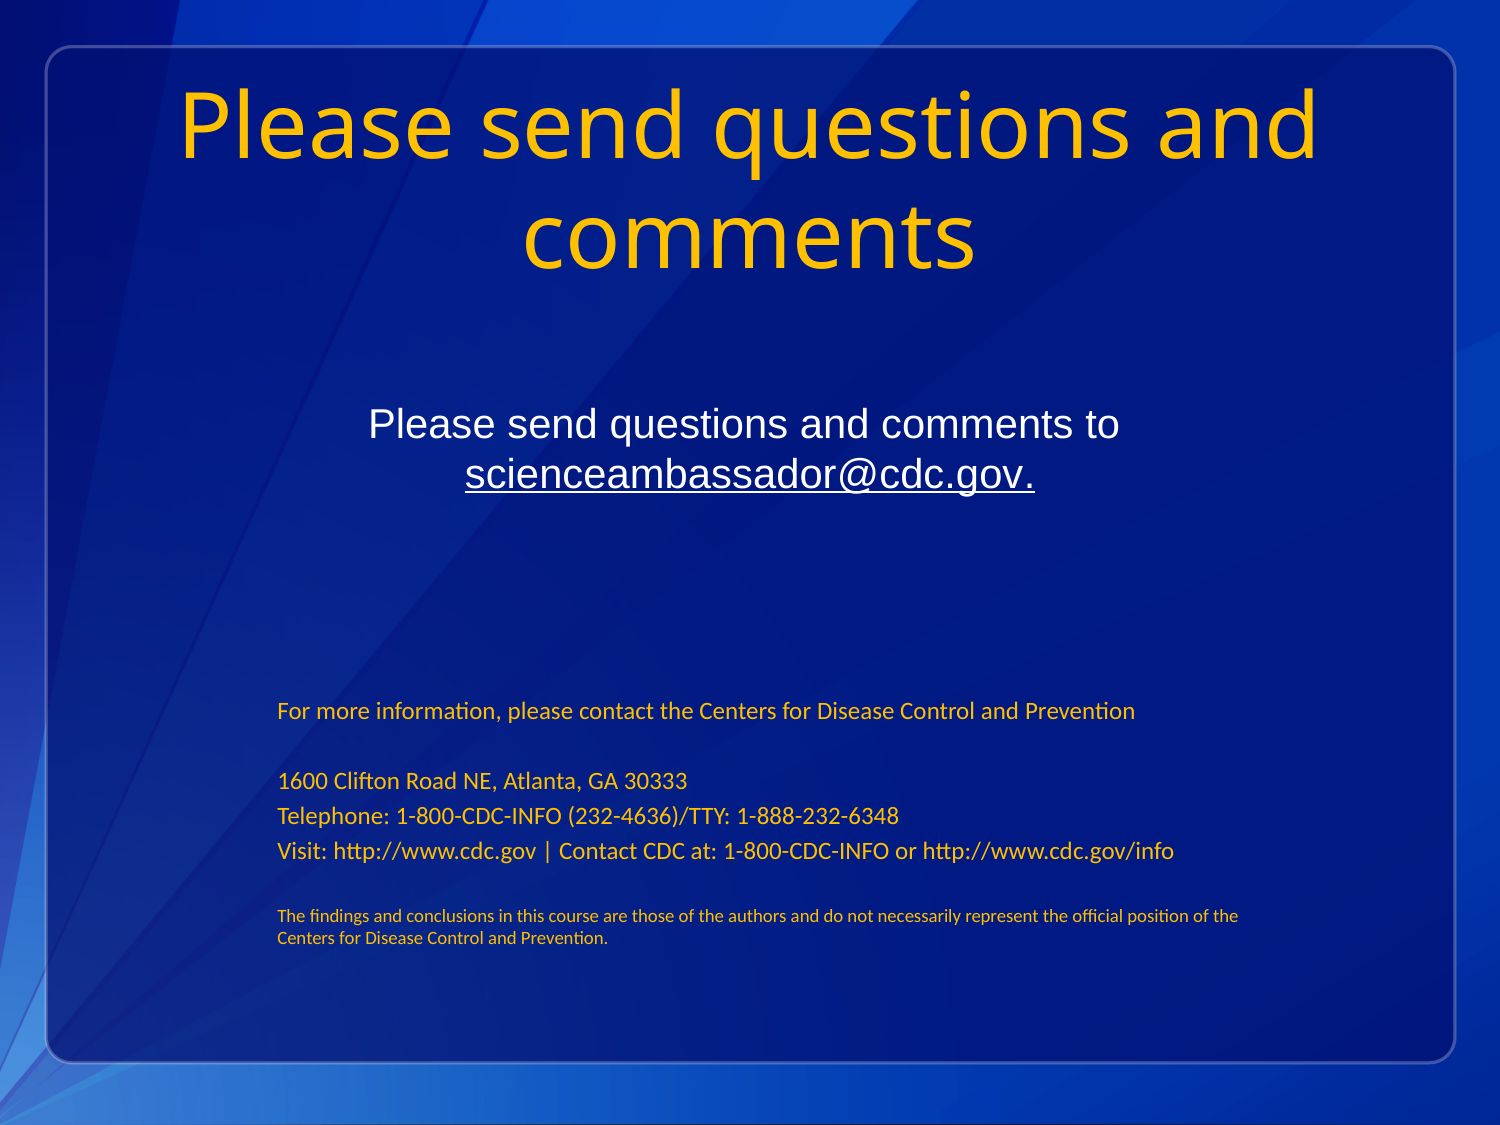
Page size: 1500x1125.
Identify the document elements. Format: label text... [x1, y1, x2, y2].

picture [0, 0, 1500, 1125]
text_box Please send questions and comments to scienceambassador@cdc.gov. [112, 389, 1388, 505]
text_box For more information, please contact the Centers for Disease Control and Prevention 1600 Clifton Road NE, Atlanta, GA 30333 Telephone: 1-800-CDC-INFO (232-4636)/TTY: 1-888-232-6348 Visit: http://www.cdc.gov | Contact CDC at: 1-800-CDC-INFO or http://www.cdc.gov/info The findings and conclusions in this course are those of the authors and do not necessarily represent the official position of the Centers for Disease Control and Prevention. [262, 687, 1313, 1025]
title Please send questions and comments [103, 59, 1397, 278]
